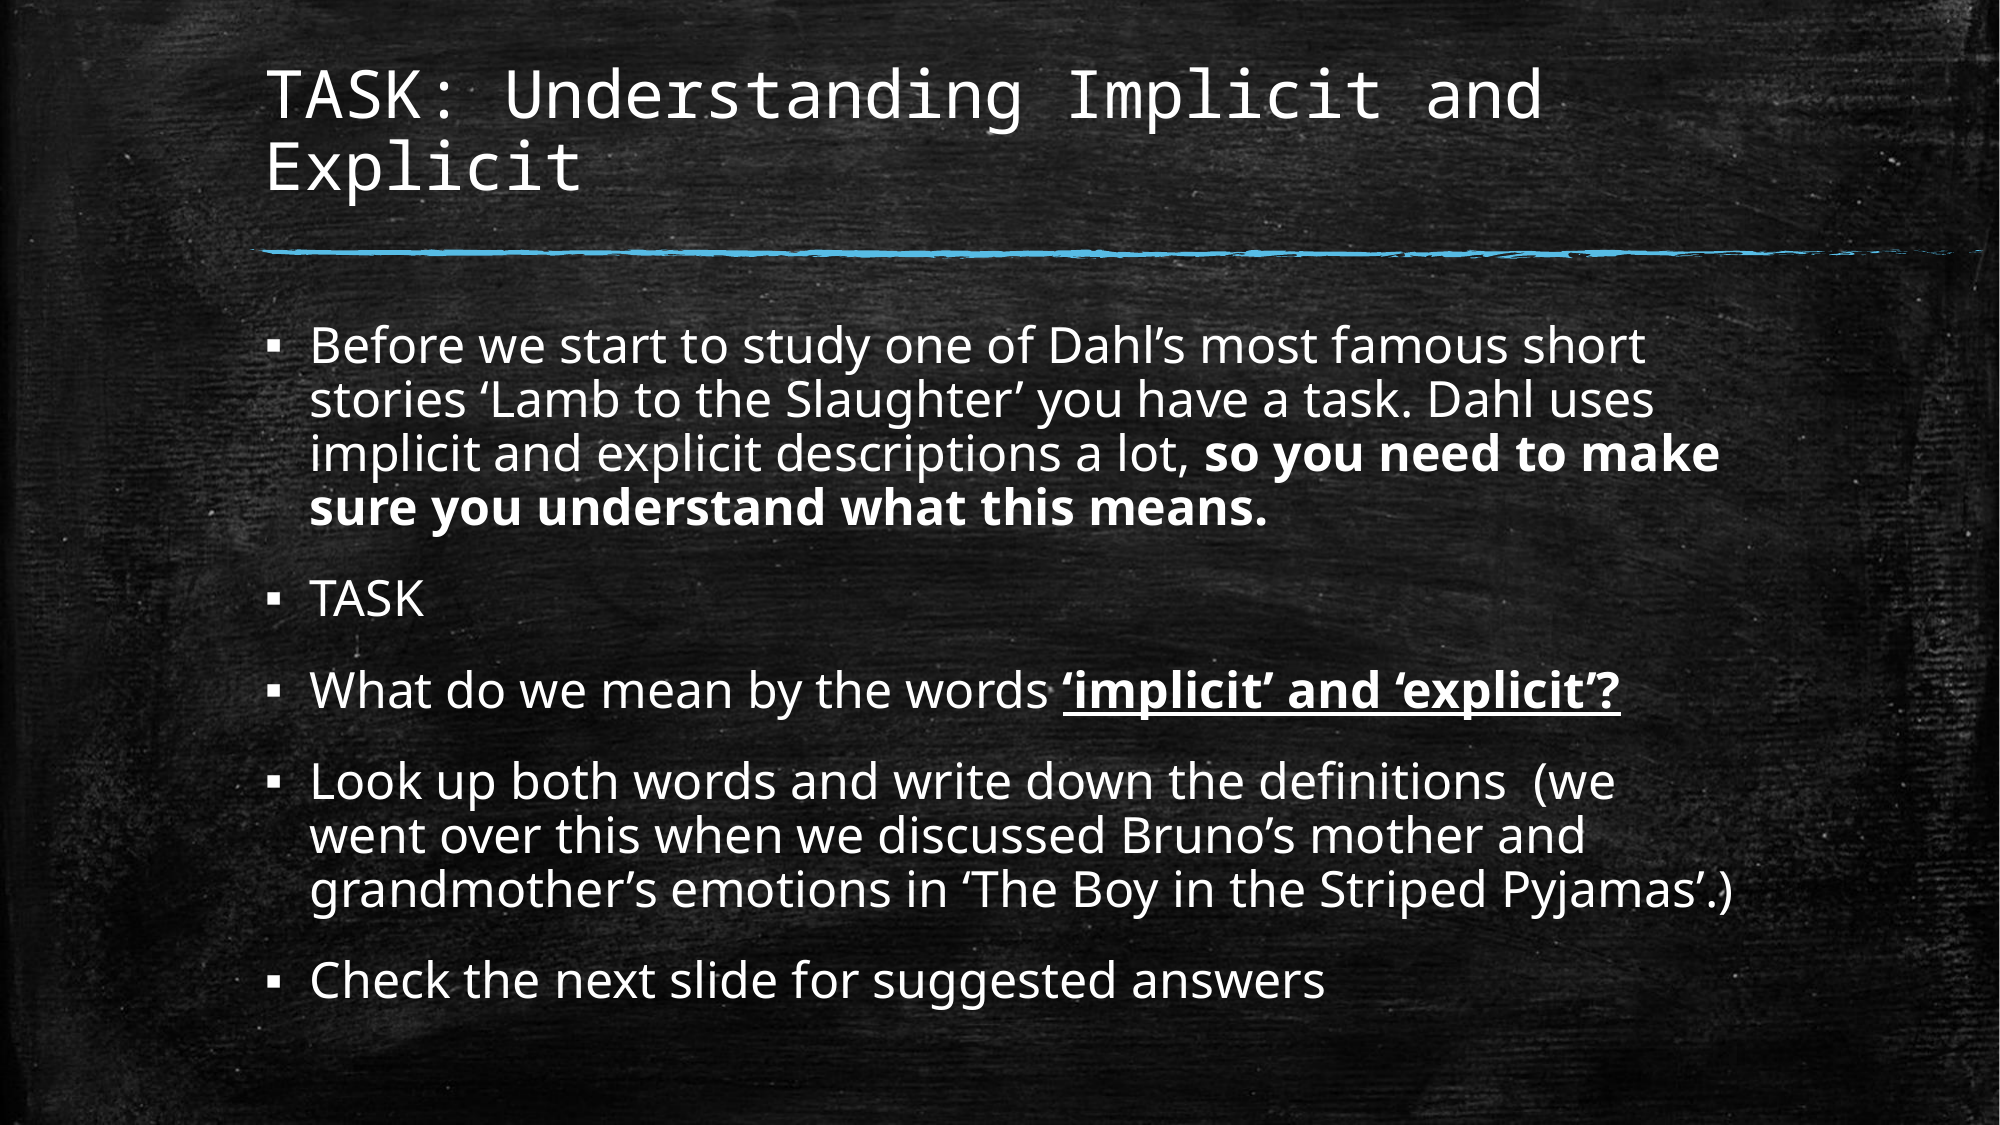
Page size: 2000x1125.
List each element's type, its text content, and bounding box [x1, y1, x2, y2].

title TASK: Understanding Implicit and Explicit [249, 45, 1750, 213]
picture [0, 0, 2000, 1125]
list Before we start to study one of Dahl’s most famous short stories ‘Lamb to the Slaughter’ you have a task. Dahl uses implicit and explicit descriptions a lot, so you need to make sure you understand what this means. TASK What do we mean by the words ‘implicit’ and ‘explicit’? Look up both words and write down the definitions (we went over this when we discussed Bruno’s mother and grandmother’s emotions in ‘The Boy in the Striped Pyjamas’.) Check the next slide for suggested answers [249, 312, 1750, 1013]
